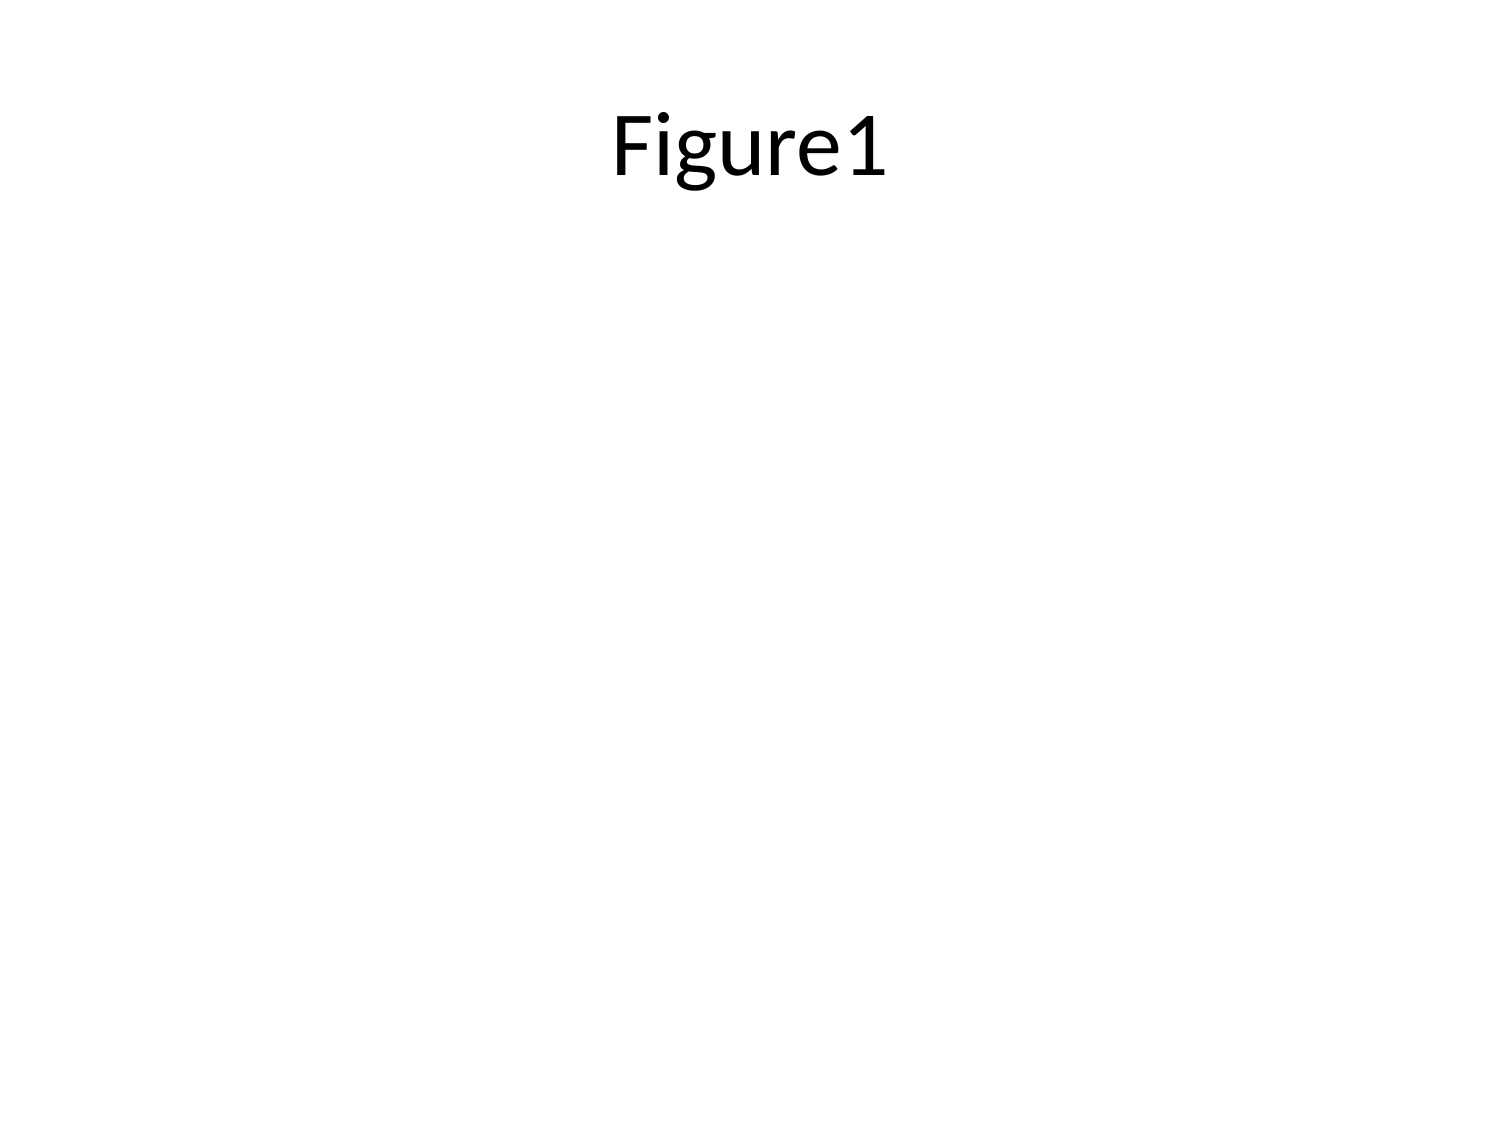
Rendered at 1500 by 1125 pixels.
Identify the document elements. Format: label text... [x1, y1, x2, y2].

title Figure1 [75, 45, 1425, 233]
